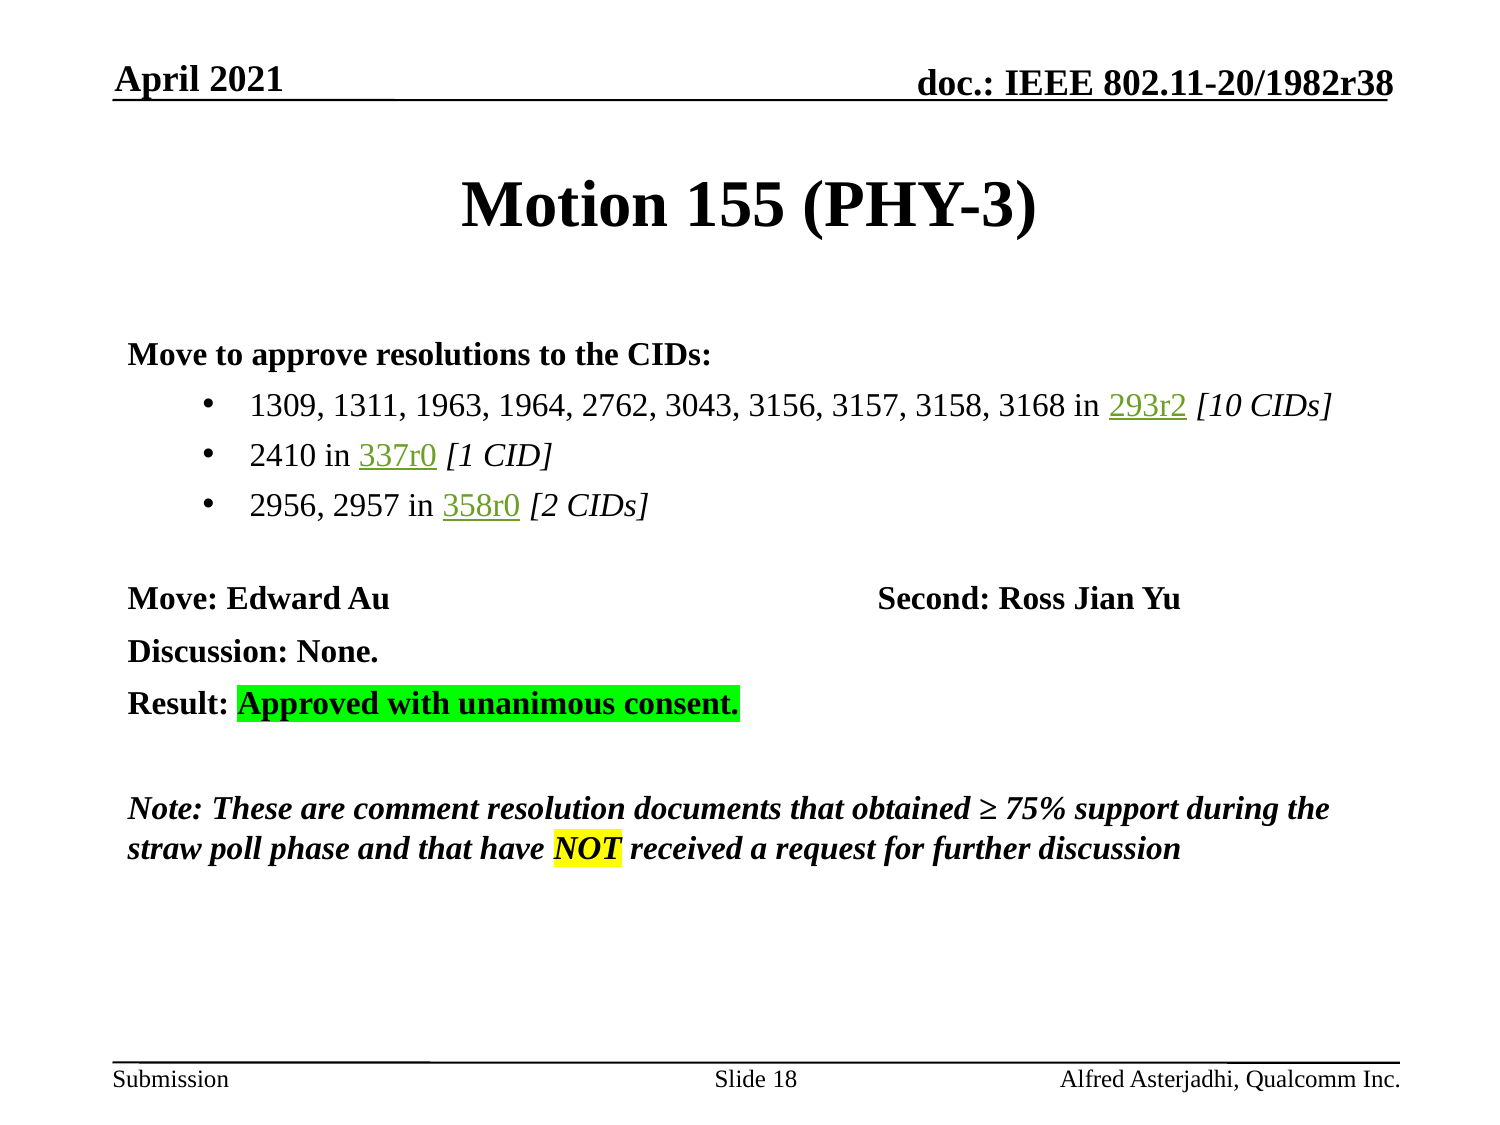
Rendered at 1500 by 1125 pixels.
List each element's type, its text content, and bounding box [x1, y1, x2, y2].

title Motion 155 (PHY-3) [112, 112, 1388, 288]
slide_number Slide 18 [712, 1061, 800, 1123]
footer Alfred Asterjadhi, Qualcomm Inc. [878, 1061, 1402, 1093]
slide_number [114, 54, 423, 100]
list Move to approve resolutions to the CIDs: 1309, 1311, 1963, 1964, 2762, 3043, 3156, 3157, 3158, 3168 in 293r2 [10 CIDs] 2410 in 337r0 [1 CID] 2956, 2957 in 358r0 [2 CIDs] Move: Edward Au Second: Ross Jian Yu Discussion: None. Result: Approved with unanimous consent. Note: These are comment resolution documents that obtained ≥ 75% support during the straw poll phase and that have NOT received a request for further discussion [112, 324, 1388, 1000]
